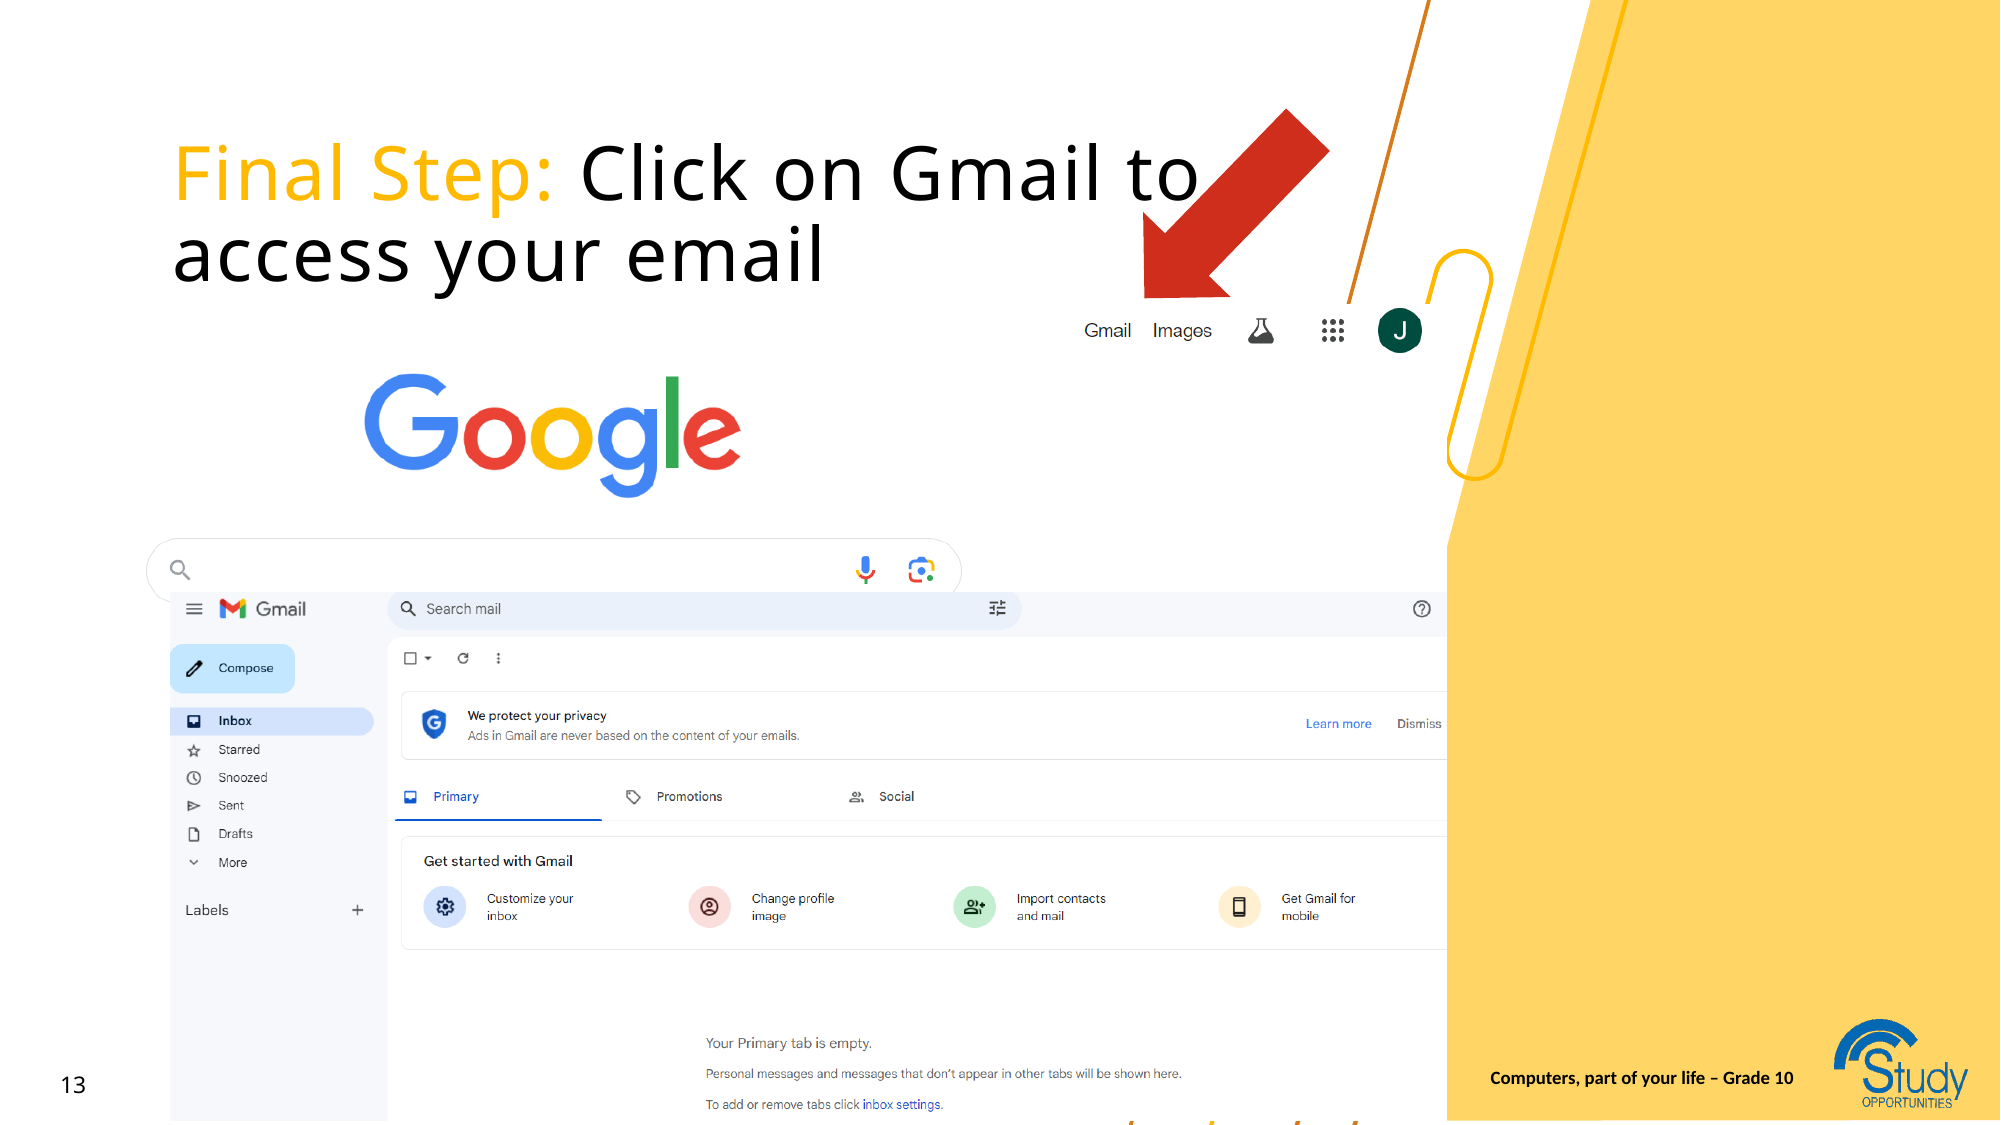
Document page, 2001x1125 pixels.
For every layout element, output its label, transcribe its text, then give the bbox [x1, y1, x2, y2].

text_box Final Step: Click on Gmail to access your email [157, 54, 1172, 301]
picture [101, 0, 1447, 1122]
text_box [1141, 210, 1172, 300]
text_box 13 [0, 1062, 102, 1123]
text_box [1208, 0, 1630, 1125]
picture [1630, 0, 2000, 1122]
